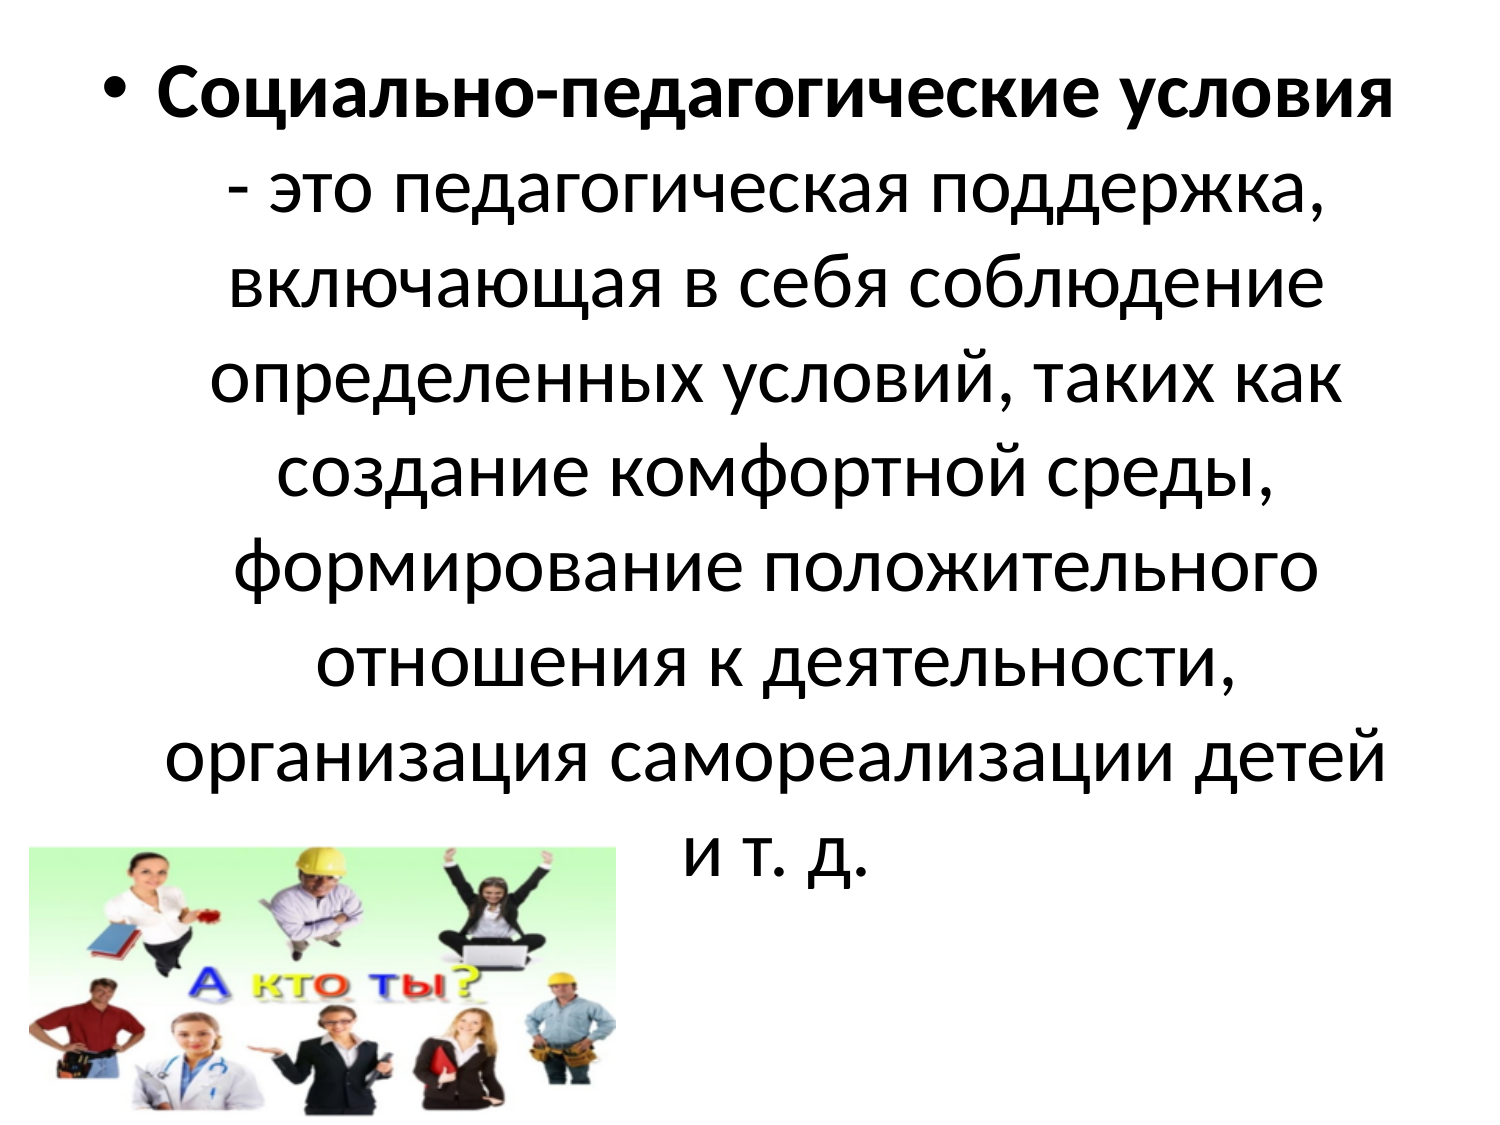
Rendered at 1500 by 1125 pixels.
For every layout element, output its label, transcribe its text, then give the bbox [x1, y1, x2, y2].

list Социально-педагогические условия - это педагогическая поддержка, включающая в себя соблюдение определенных условий, таких как создание комфортной среды, формирование положительного отношения к деятельности, организация самореализации детей и т. д. [75, 30, 1425, 906]
picture [29, 844, 616, 1118]
